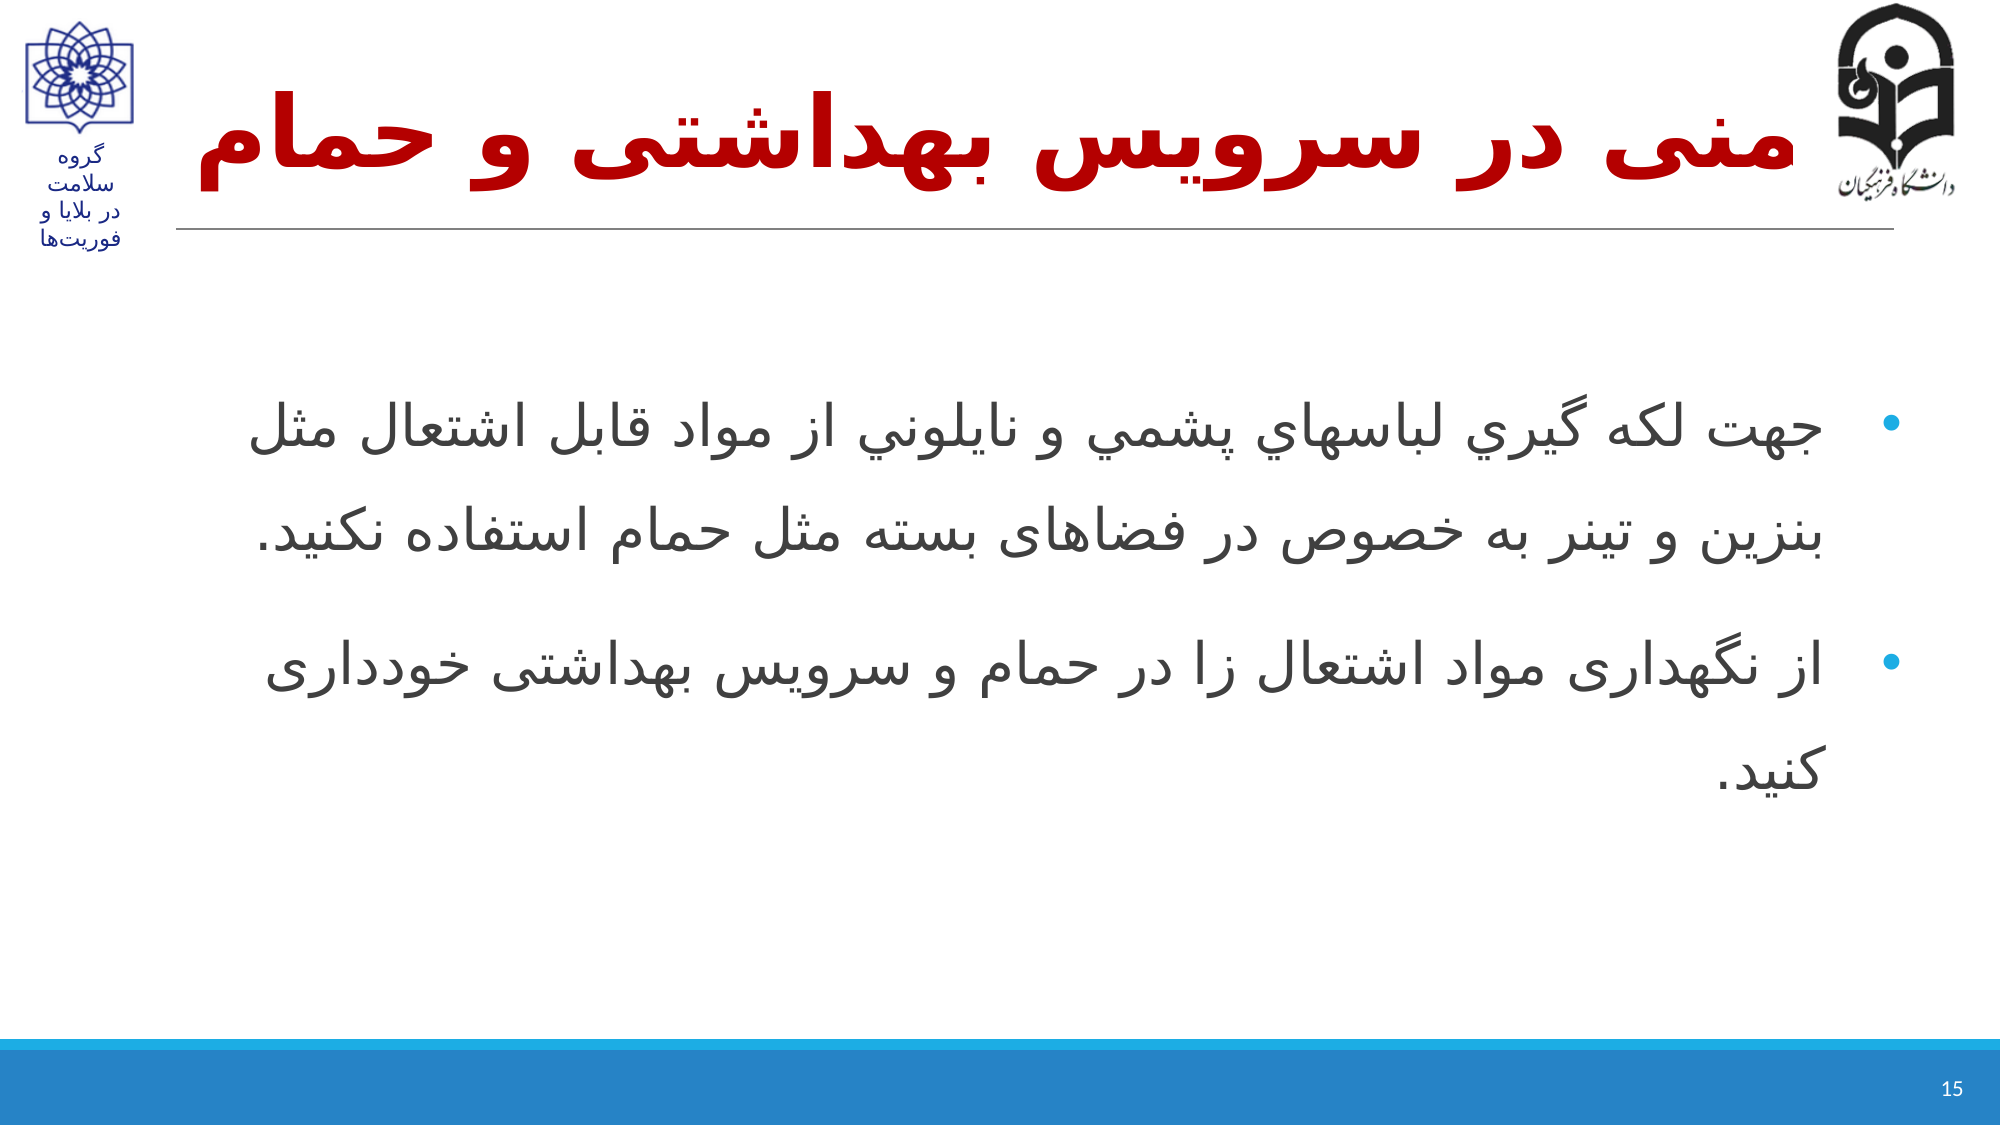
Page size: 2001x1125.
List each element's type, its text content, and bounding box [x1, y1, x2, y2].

slide_number 15 [1910, 1054, 1980, 1120]
title ایمنی در سرویس بهداشتی و حمام [177, 47, 1895, 227]
list جهت لكه گيري لباسهاي پشمي و نايلوني از مواد قابل اشتعال مثل بنزين و تينر به خصوص در فضاهای بسته مثل حمام استفاده نکنيد. از نگهداری مواد اشتعال زا در حمام و سرویس بهداشتی خودداری کنید. [168, 345, 1946, 1047]
picture [21, 18, 140, 137]
picture [1792, 0, 2000, 208]
